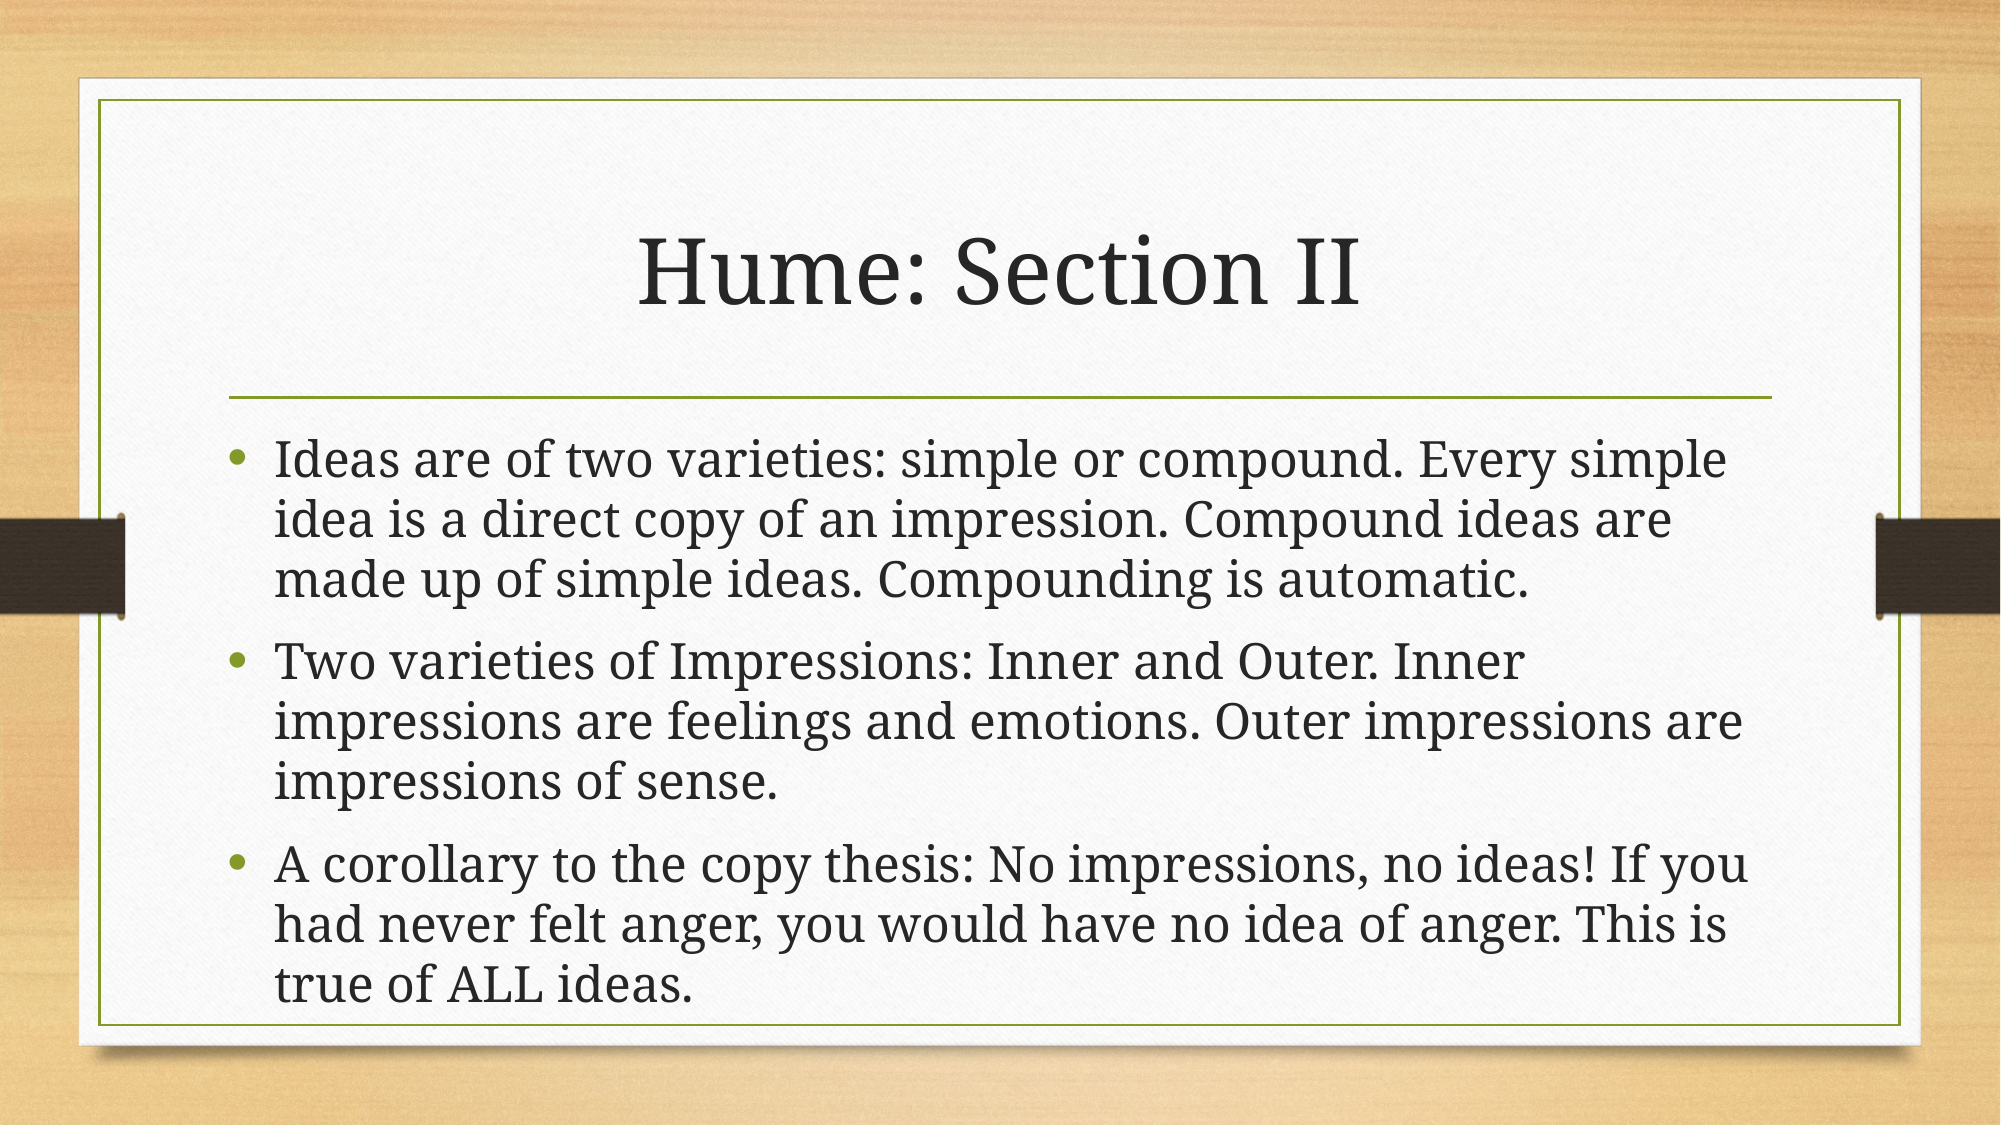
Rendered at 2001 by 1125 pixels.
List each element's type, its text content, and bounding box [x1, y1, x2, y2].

picture [0, 0, 2001, 1125]
list Ideas are of two varieties: simple or compound. Every simple idea is a direct copy of an impression. Compound ideas are made up of simple ideas. Compounding is automatic. Two varieties of Impressions: Inner and Outer. Inner impressions are feelings and emotions. Outer impressions are impressions of sense. A corollary to the copy thesis: No impressions, no ideas! If you had never felt anger, you would have no idea of anger. This is true of ALL ideas. [212, 419, 1788, 964]
title Hume: Section II [212, 161, 1788, 375]
